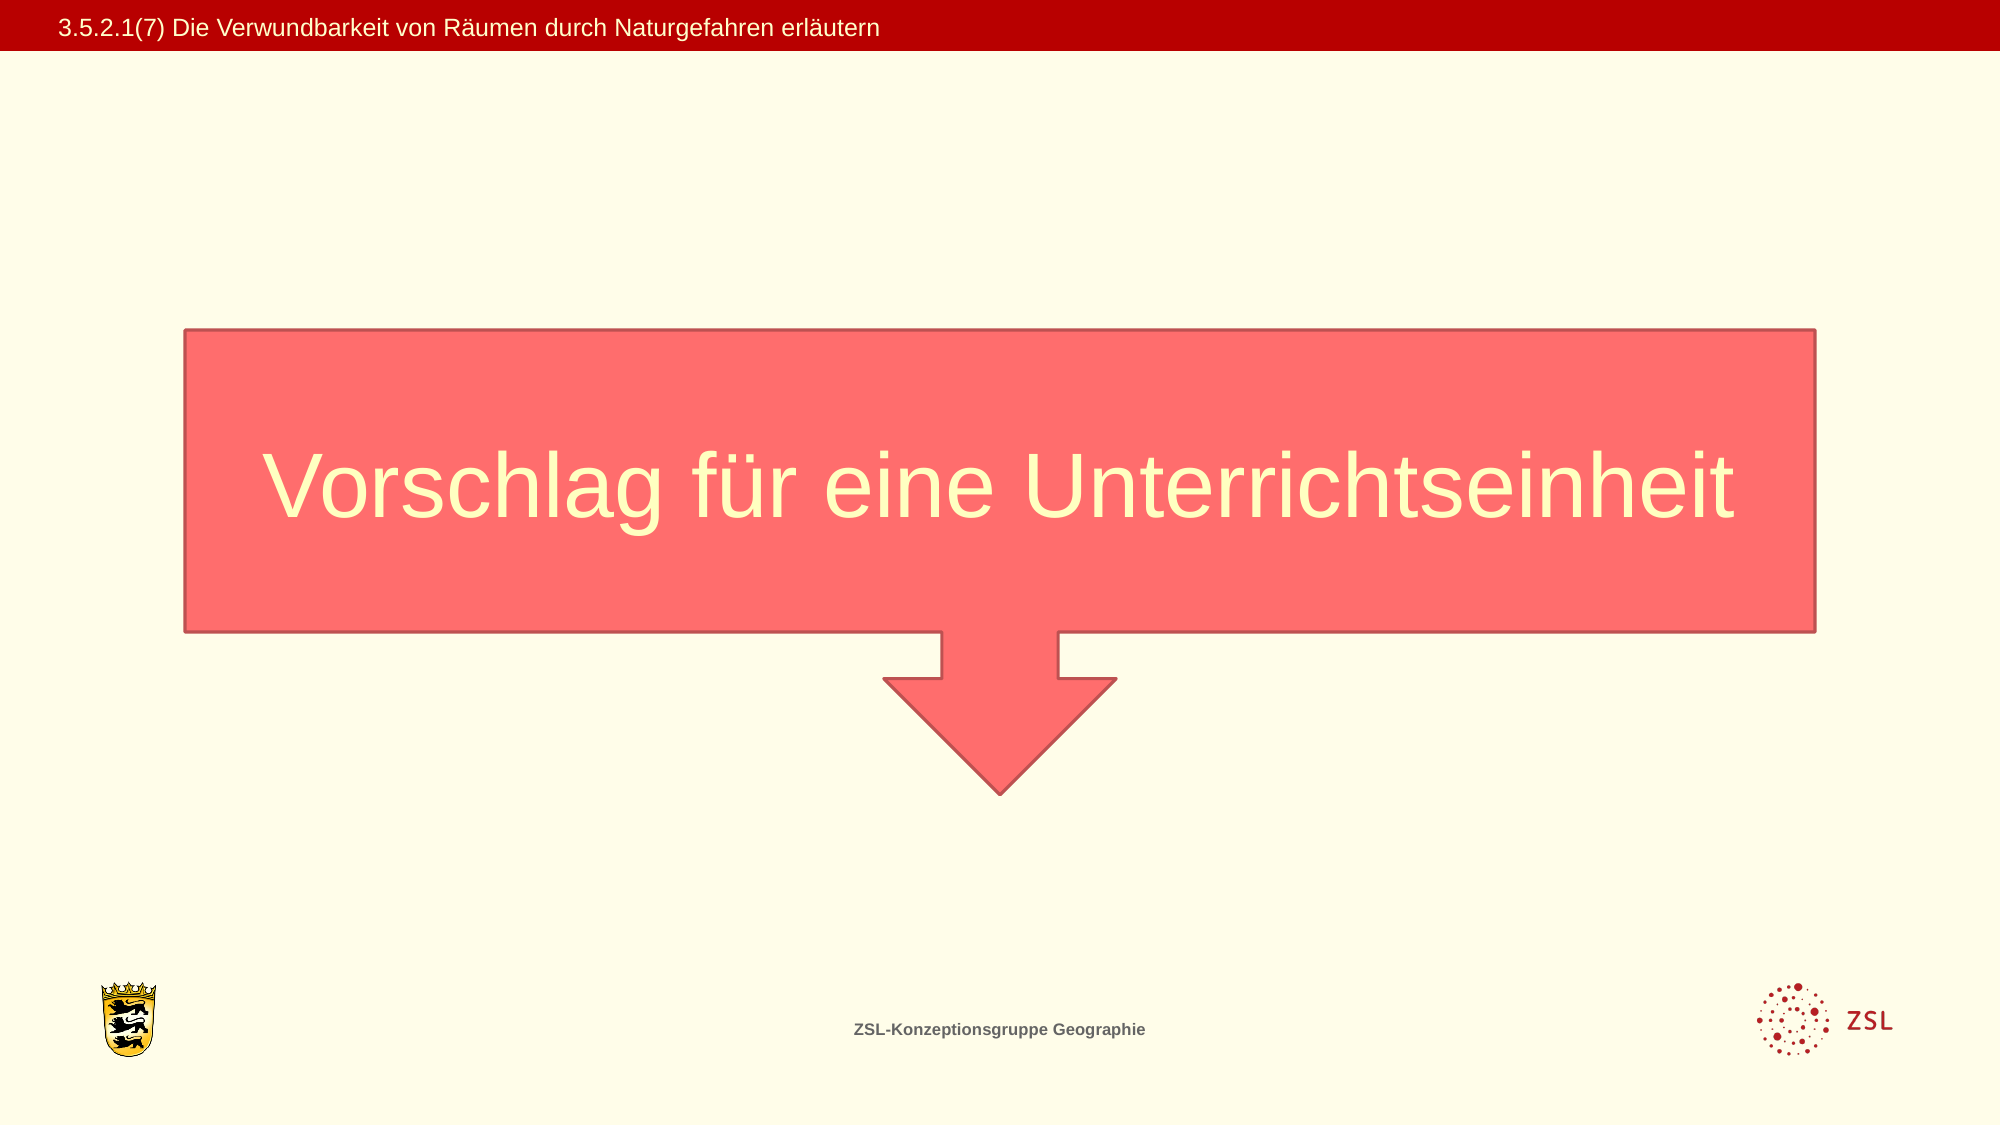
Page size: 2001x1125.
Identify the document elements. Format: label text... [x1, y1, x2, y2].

footer ZSL-Konzeptionsgruppe Geographie [704, 1011, 1296, 1071]
text_box Vorschlag für eine Unterrichtseinheit [185, 330, 1816, 795]
text_box 3.5.2.1(7) Die Verwundbarkeit von Räumen durch Naturgefahren erläutern [43, 4, 1866, 57]
picture [99, 979, 158, 1059]
